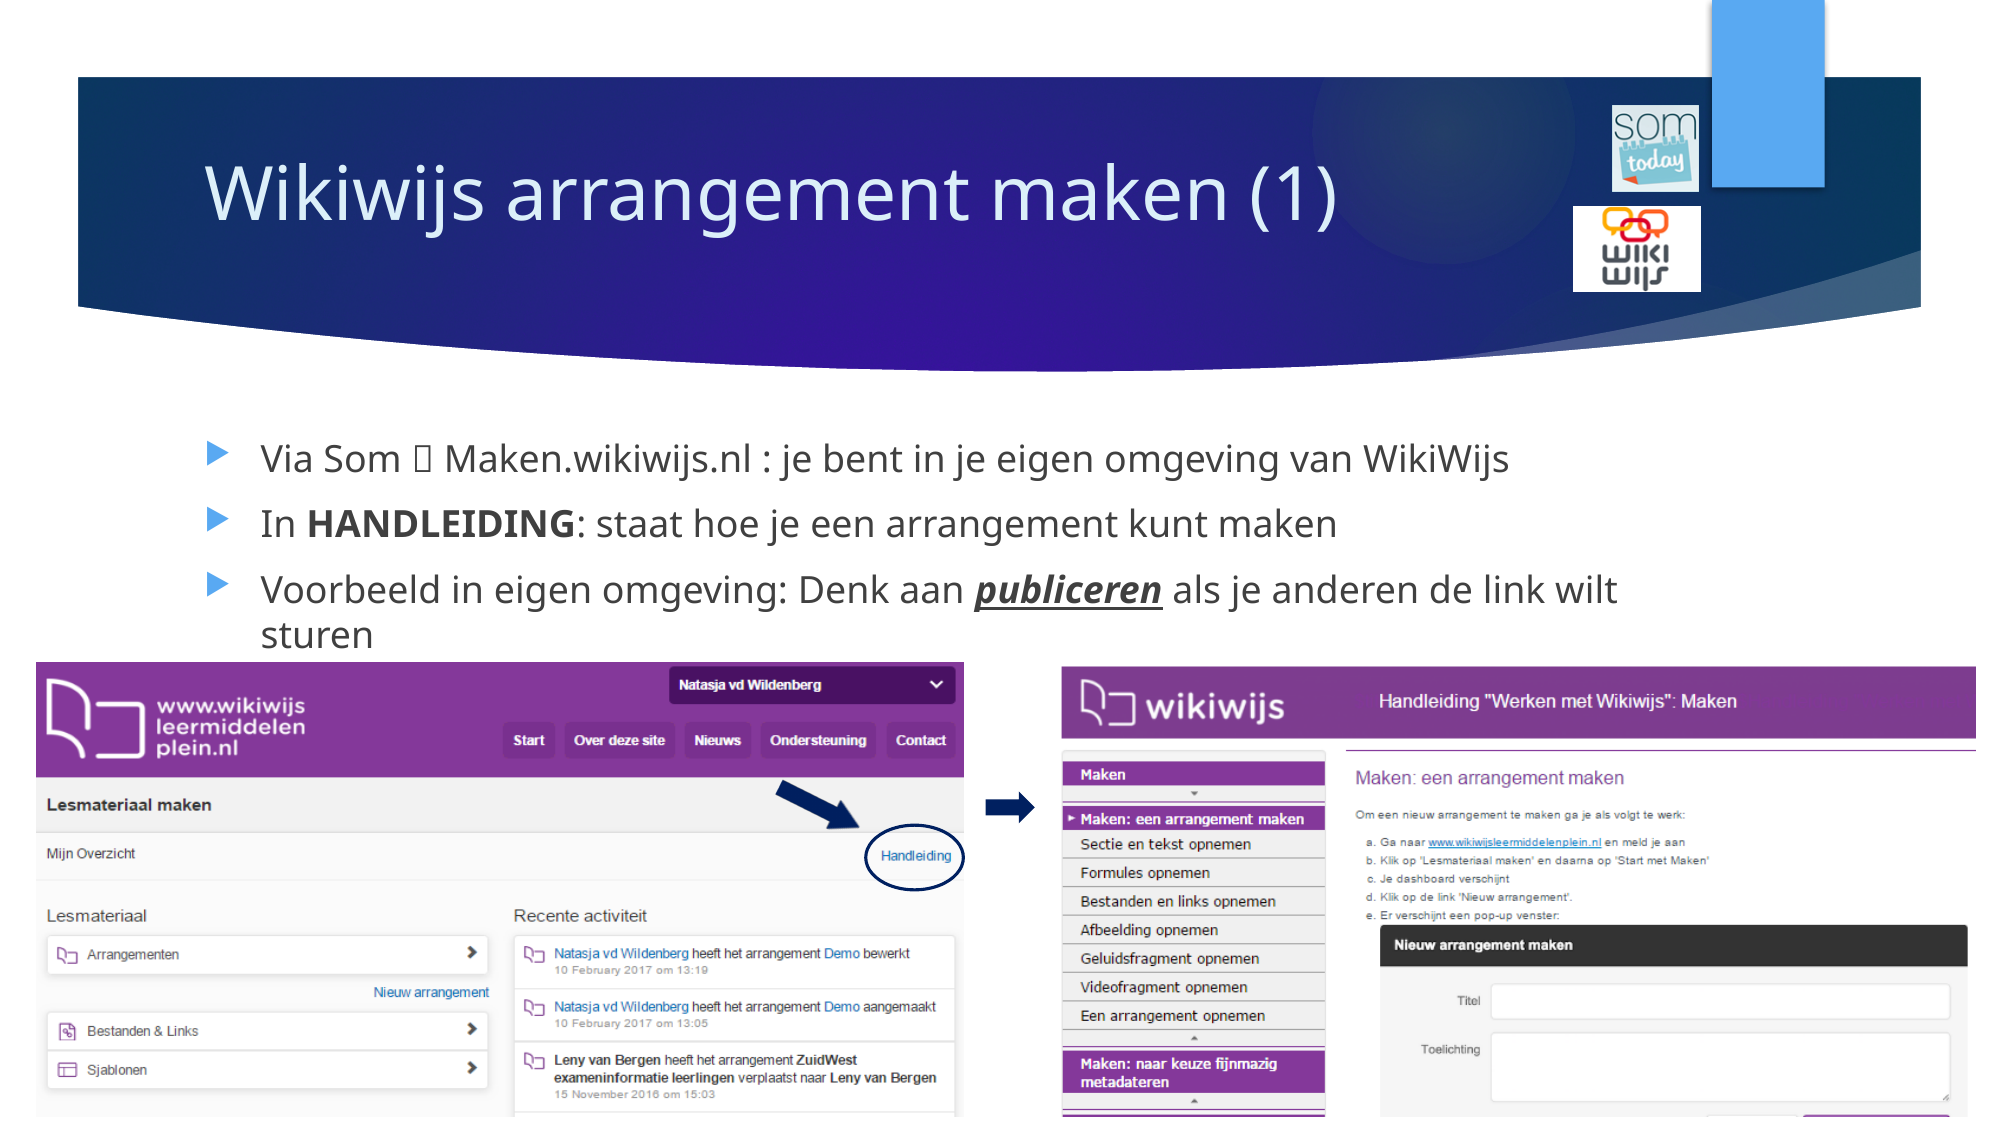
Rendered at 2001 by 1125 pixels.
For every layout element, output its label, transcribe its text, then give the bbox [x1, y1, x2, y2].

text_box [983, 789, 1036, 825]
picture [1612, 105, 1699, 192]
picture [1573, 206, 1701, 292]
picture [35, 662, 964, 1117]
picture [1056, 662, 1976, 1117]
list Via Som  Maken.wikiwijs.nl : je bent in je eigen omgeving van WikiWijs In HANDLEIDING: staat hoe je een arrangement kunt maken Voorbeeld in eigen omgeving: Denk aan publiceren als je anderen de link wilt sturen [189, 427, 1638, 988]
title Wikiwijs arrangement maken (1) [189, 163, 1627, 309]
